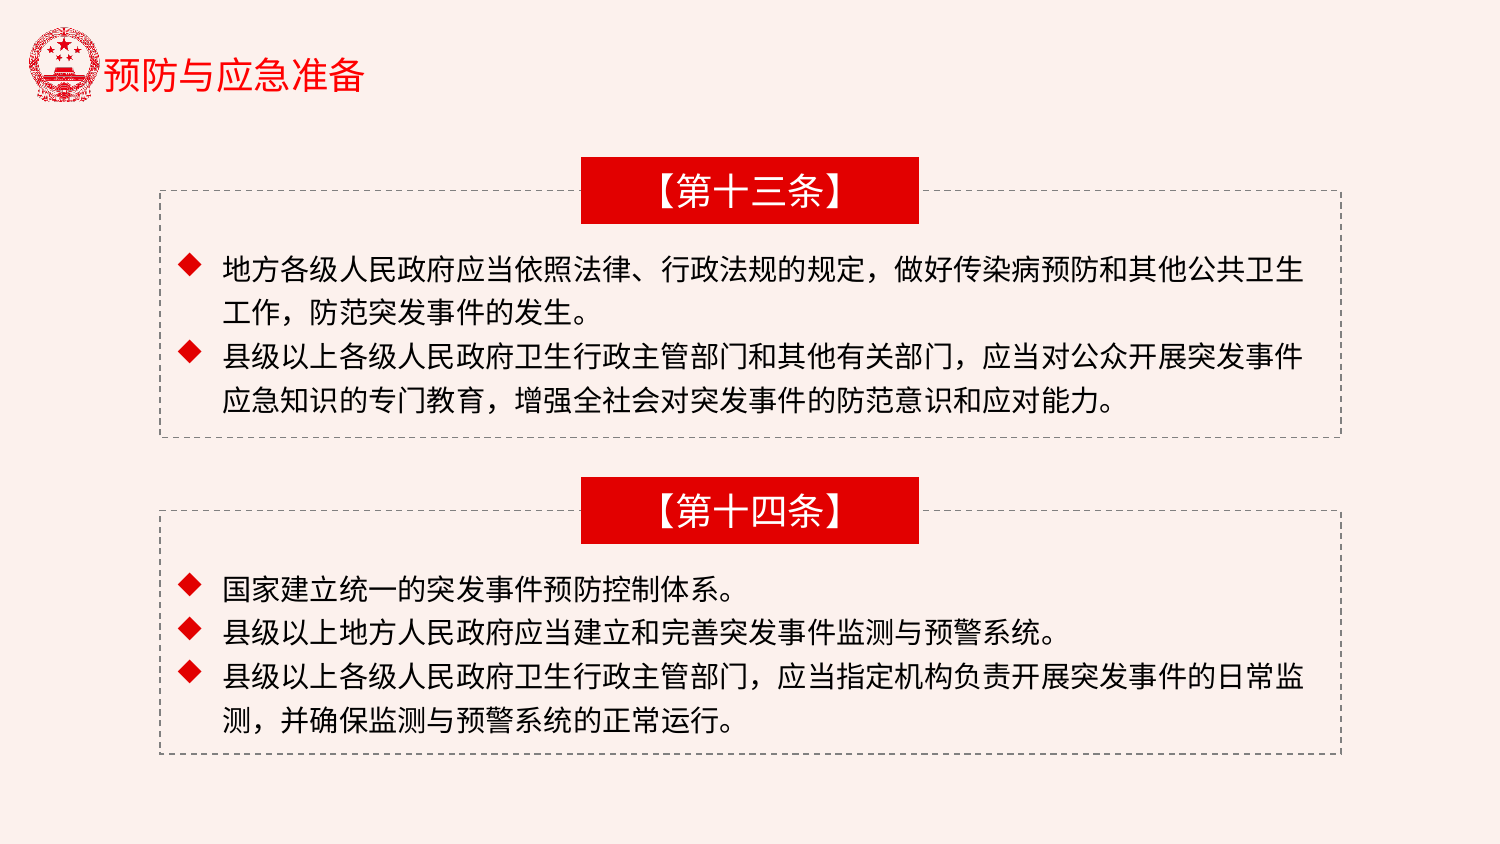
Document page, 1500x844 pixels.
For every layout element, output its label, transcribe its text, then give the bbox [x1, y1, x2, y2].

text_box [159, 190, 1342, 439]
text_box 地方各级人民政府应当依照法律、行政法规的规定，做好传染病预防和其他公共卫生工作，防范突发事件的发生。 县级以上各级人民政府卫生行政主管部门和其他有关部门，应当对公众开展突发事件应急知识的专门教育，增强全社会对突发事件的防范意识和应对能力。 [164, 236, 1336, 423]
text_box [159, 509, 1342, 755]
text_box 【第十三条】 [581, 157, 919, 224]
picture [25, 24, 105, 108]
text_box 【第十四条】 [581, 477, 919, 544]
text_box 国家建立统一的突发事件预防控制体系。 县级以上地方人民政府应当建立和完善突发事件监测与预警系统。 县级以上各级人民政府卫生行政主管部门，应当指定机构负责开展突发事件的日常监测，并确保监测与预警系统的正常运行。 [164, 556, 1336, 743]
